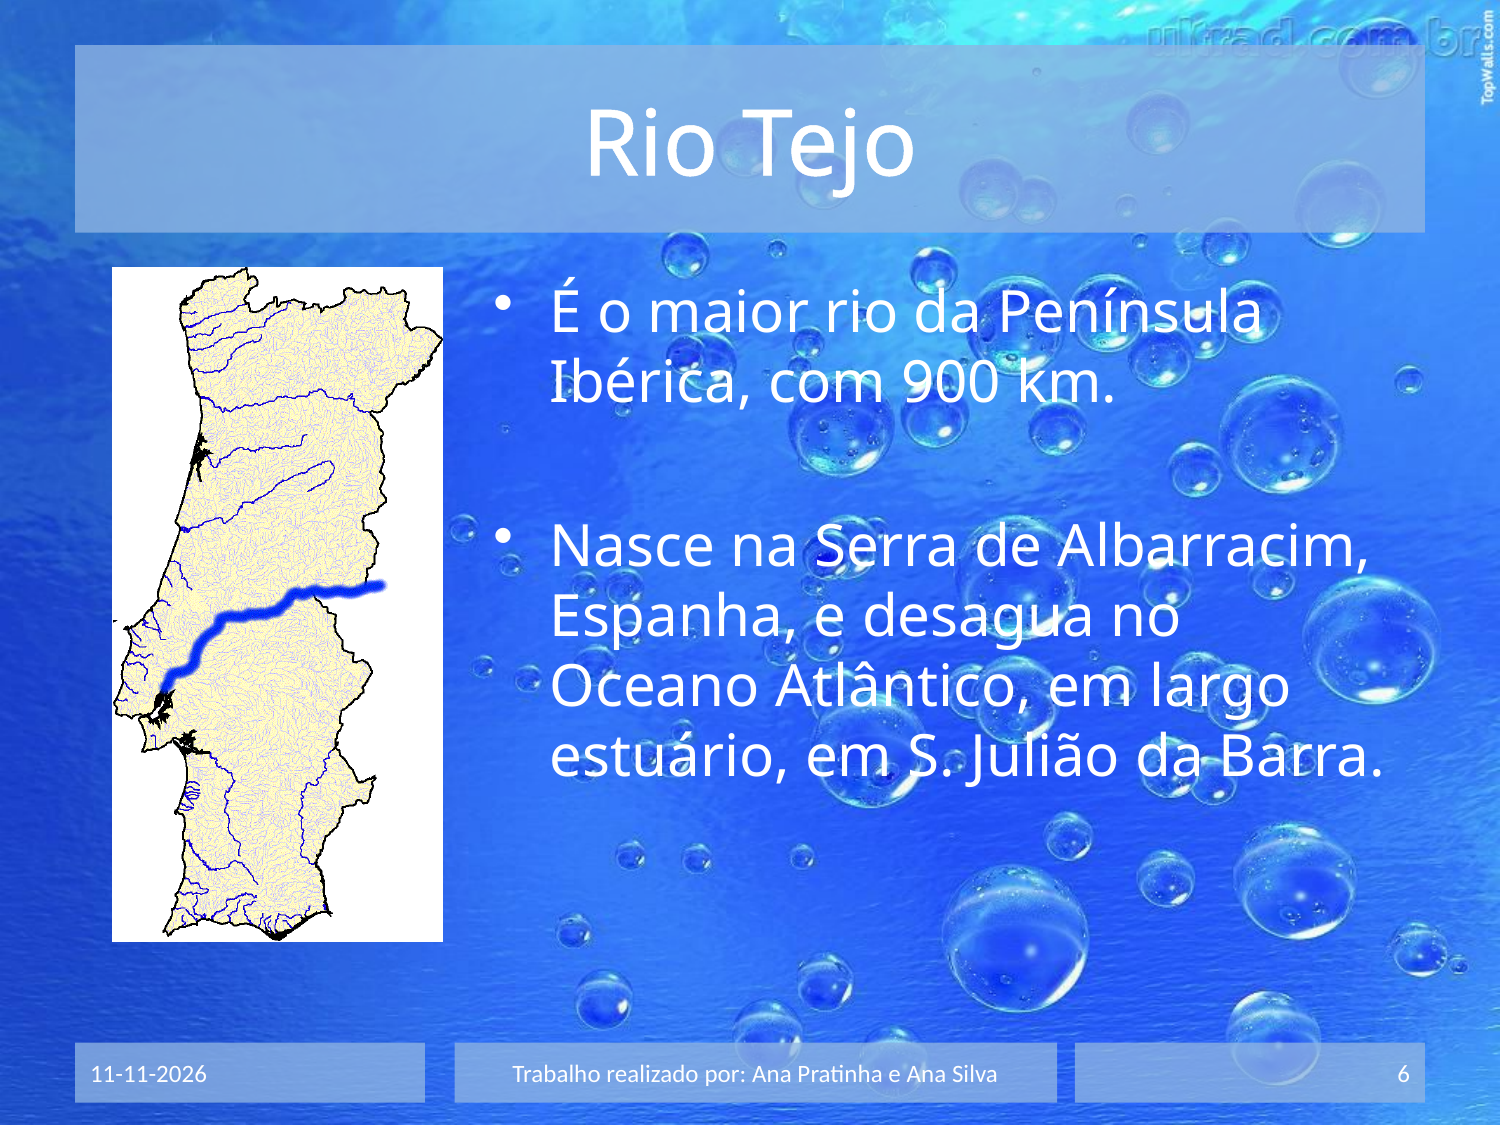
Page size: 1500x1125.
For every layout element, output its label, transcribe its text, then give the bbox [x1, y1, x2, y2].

picture [0, 0, 1500, 1125]
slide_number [75, 1042, 425, 1103]
footer Trabalho realizado por: Ana Pratinha e Ana Silva [454, 1042, 1058, 1103]
title Rio Tejo [75, 45, 1425, 233]
slide_number 6 [1074, 1042, 1425, 1103]
text_box É o maior rio da Península Ibérica, com 900 km. Nasce na Serra de Albarracim, Espanha, e desagua no Oceano Atlântico, em largo estuário, em S. Julião da Barra. [478, 267, 1422, 882]
